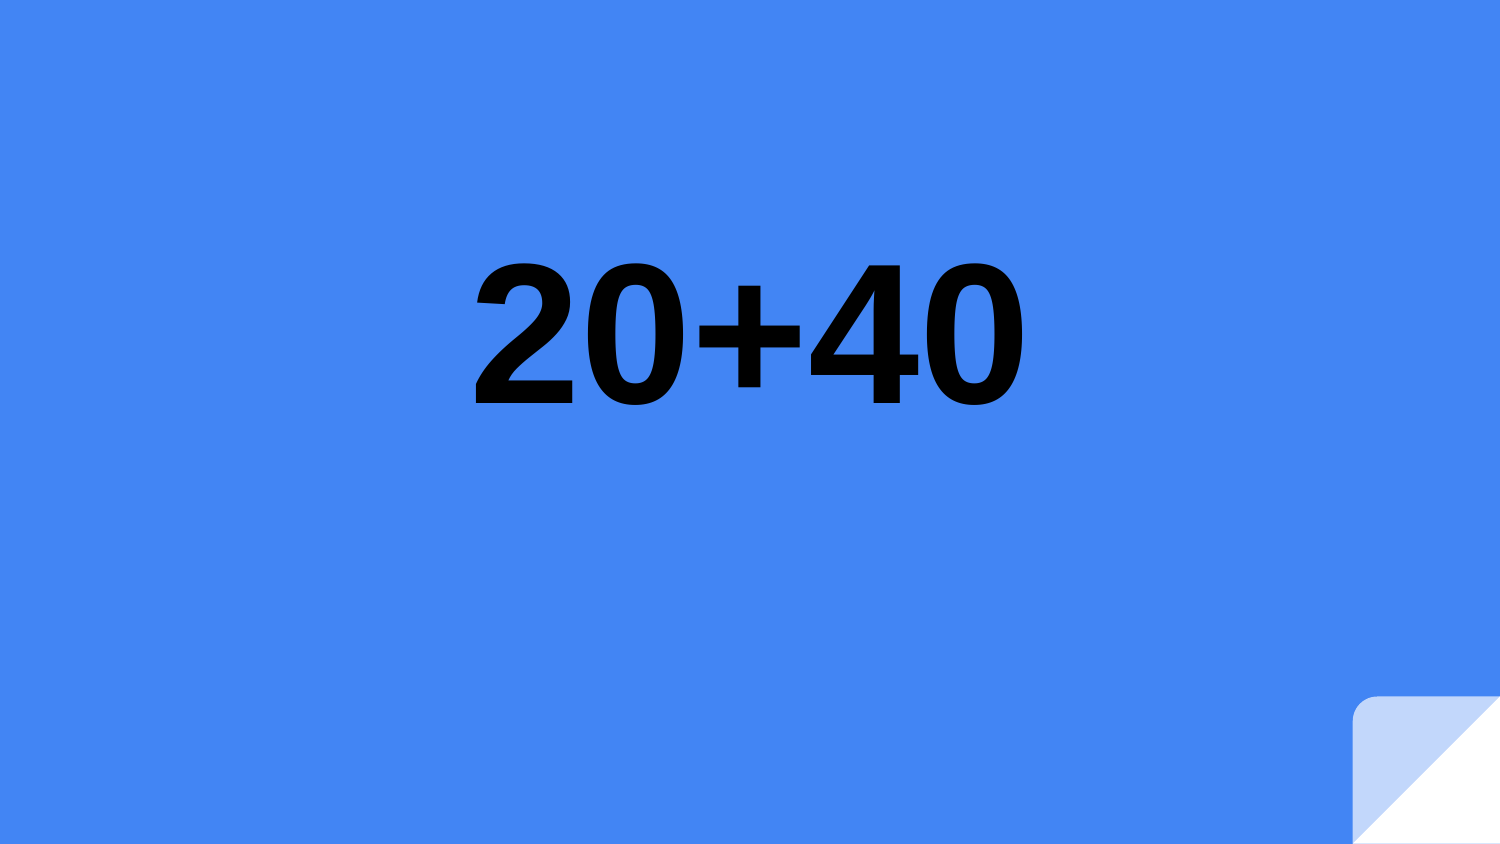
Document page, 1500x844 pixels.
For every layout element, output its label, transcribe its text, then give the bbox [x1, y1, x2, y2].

title 20+40 [51, 207, 1449, 459]
